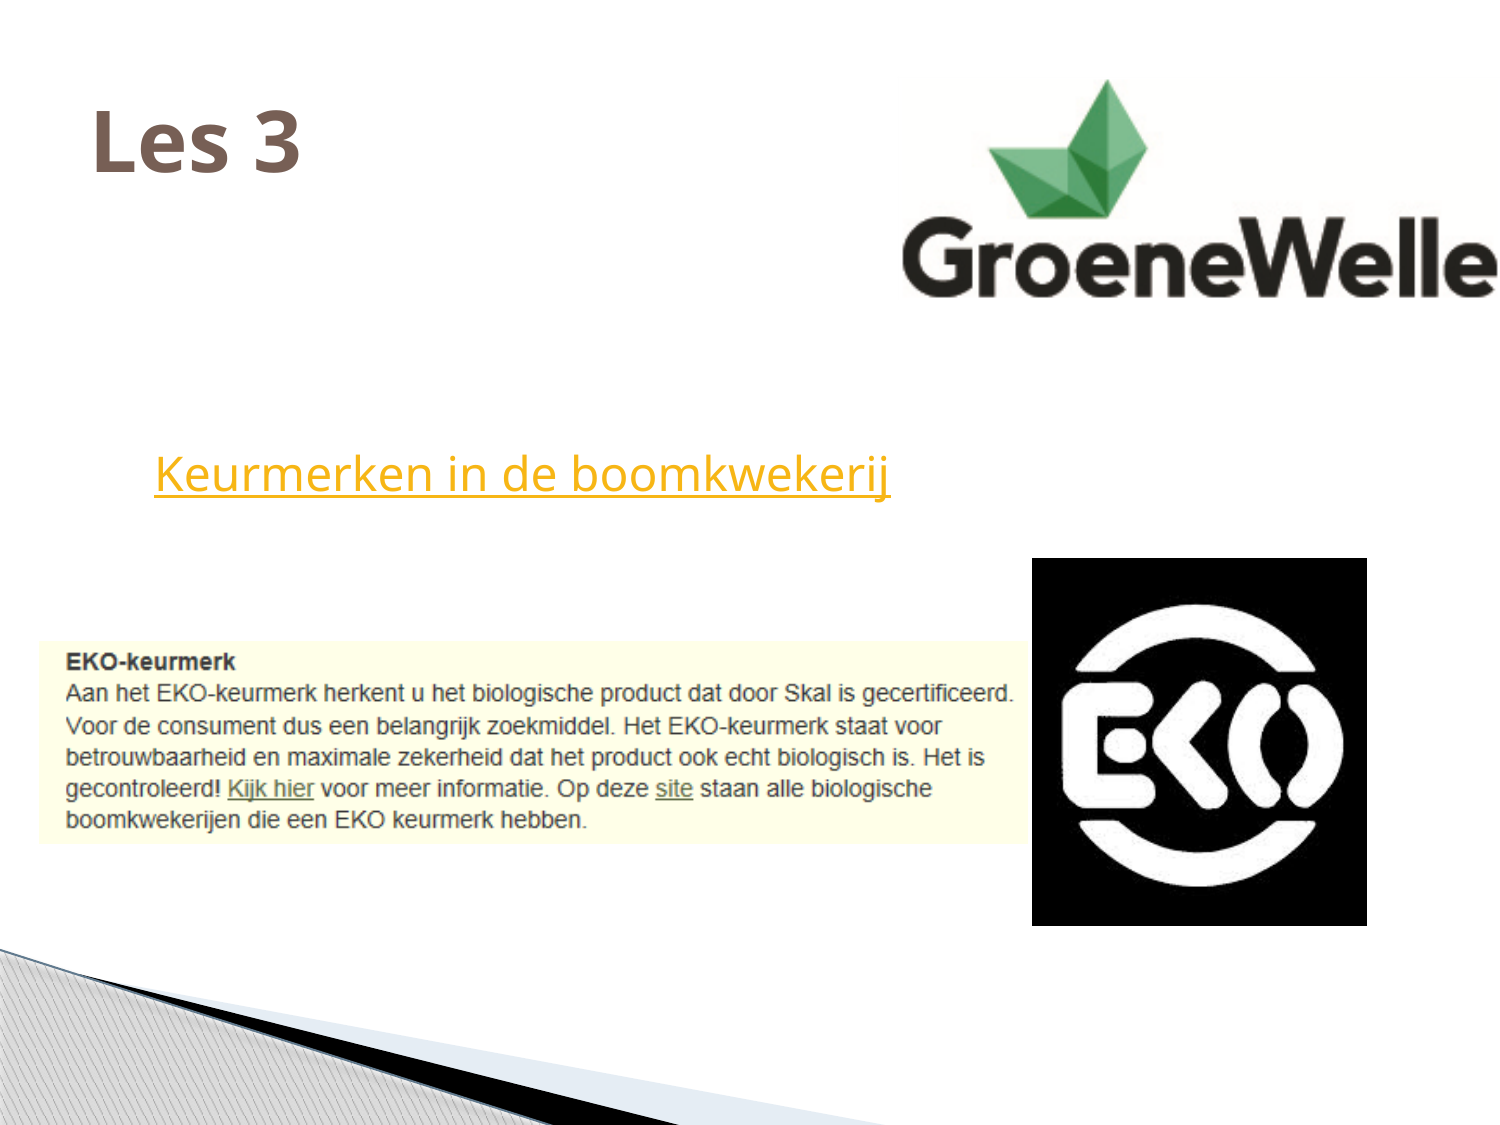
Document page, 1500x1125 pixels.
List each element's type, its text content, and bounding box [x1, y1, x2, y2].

picture [897, 75, 1500, 300]
title Les 3 [75, 45, 1425, 233]
picture [39, 640, 1028, 844]
list Keurmerken in de boomkwekerij [75, 243, 1425, 986]
picture [1031, 558, 1367, 927]
